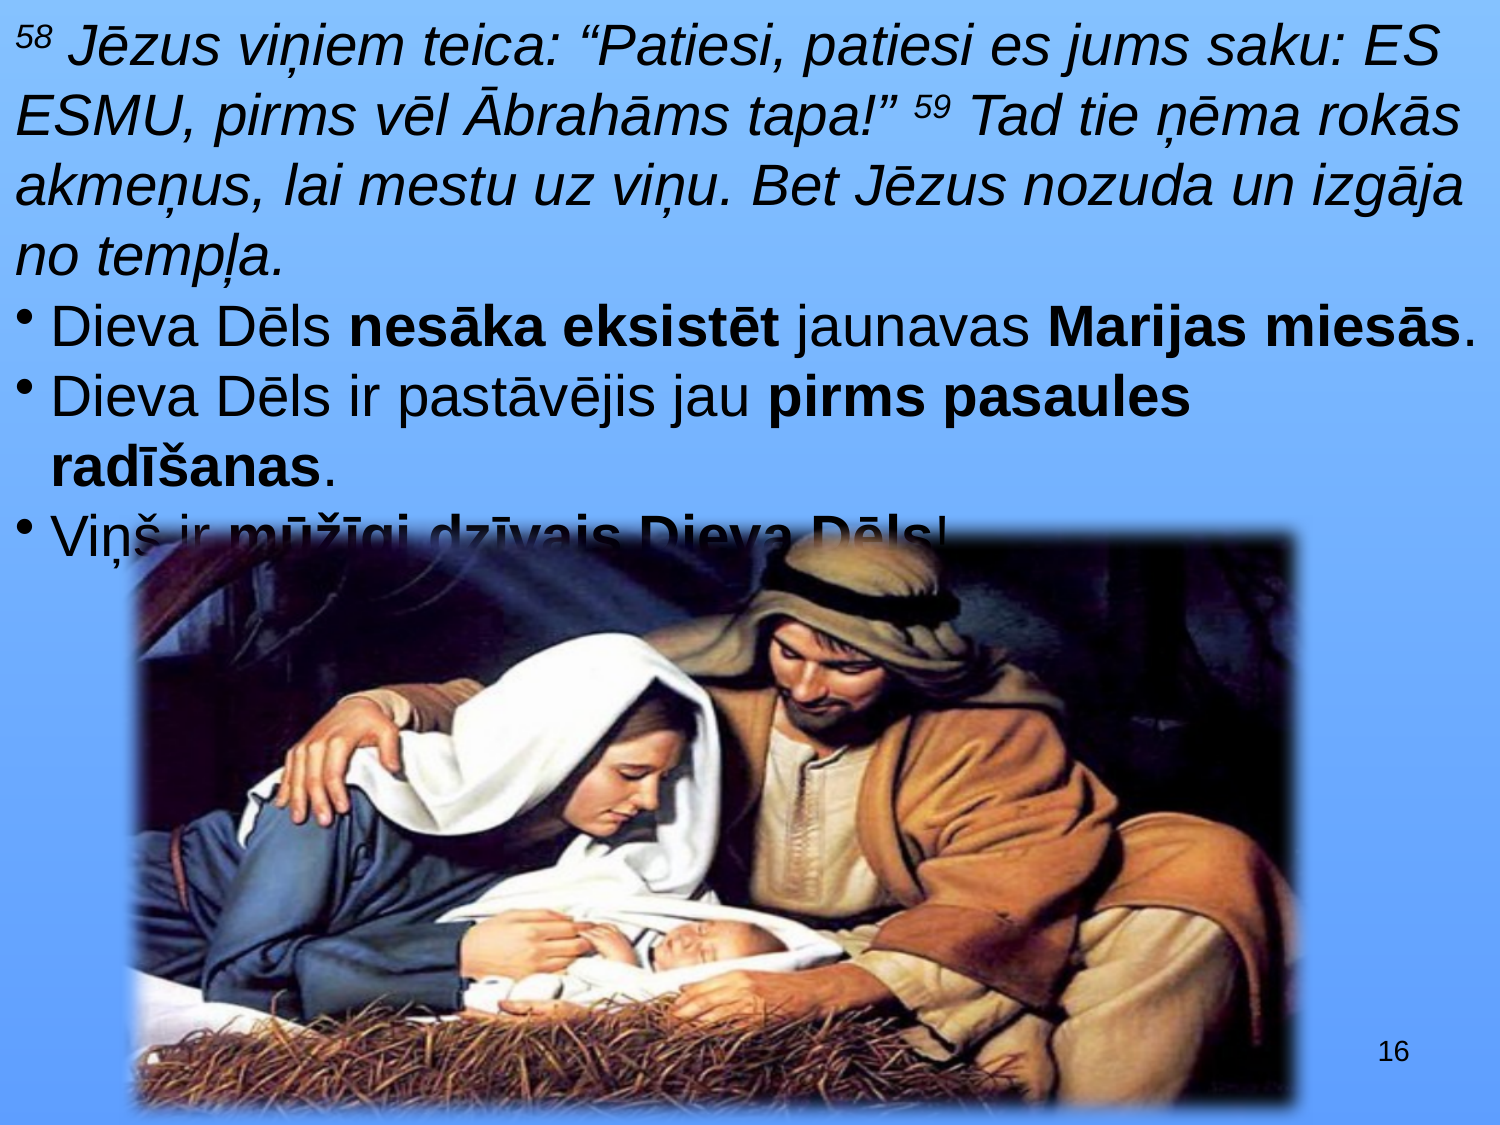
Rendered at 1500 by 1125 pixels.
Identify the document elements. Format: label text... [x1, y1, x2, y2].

list 58 Jēzus viņiem teica: “Patiesi, patiesi es jums saku: ES ESMU, pirms vēl Ābrahāms tapa!” 59 Tad tie ņēma rokās akmeņus, lai mestu uz viņu. Bet Jēzus nozuda un izgāja no tempļa. [0, 0, 1500, 178]
text_box Dieva Dēls nesāka eksistēt jaunavas Marijas miesās. Dieva Dēls ir pastāvējis jau pirms pasaules radīšanas. Viņš ir mūžīgi dzīvais Dieva Dēls! [0, 281, 1500, 576]
slide_number 16 [1317, 1024, 1426, 1103]
picture [119, 515, 1313, 1125]
